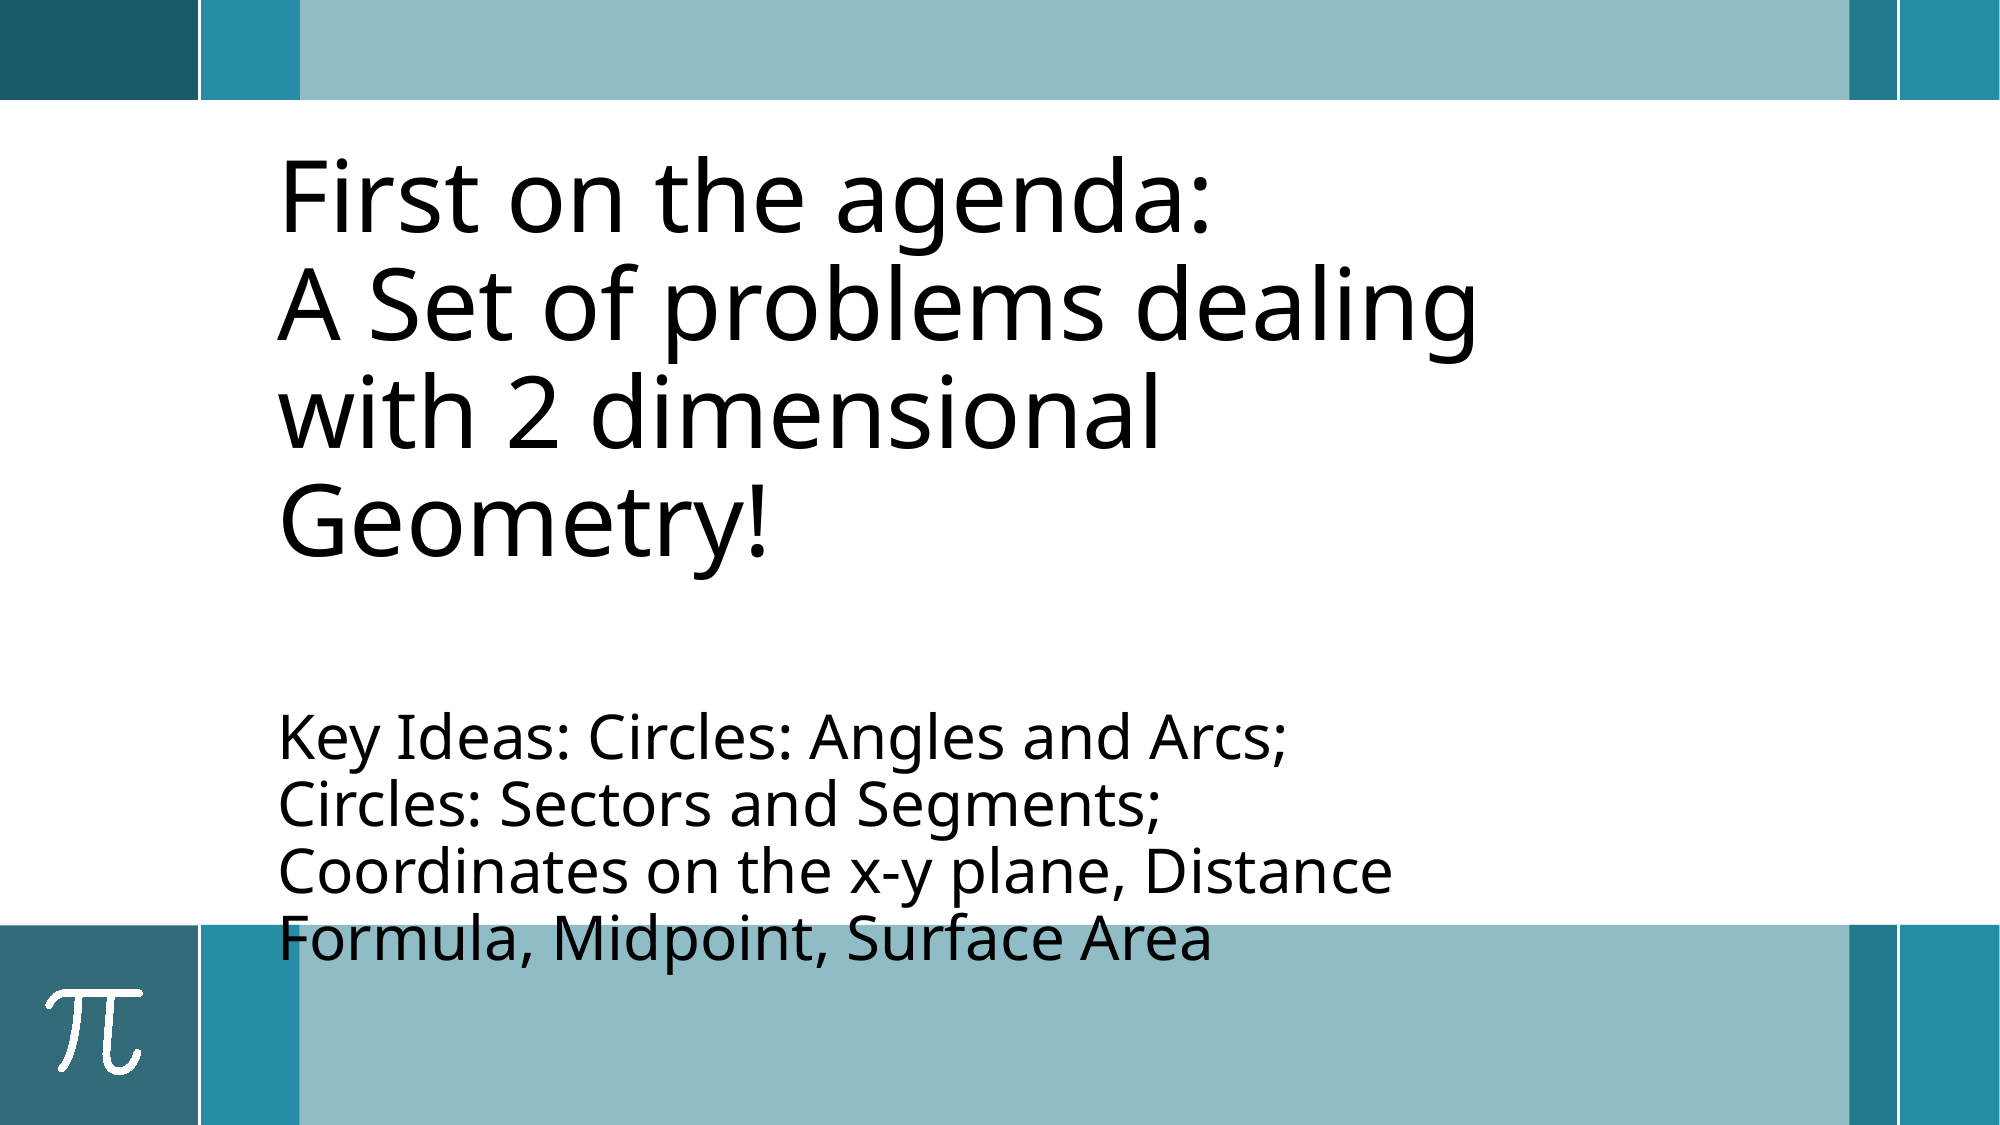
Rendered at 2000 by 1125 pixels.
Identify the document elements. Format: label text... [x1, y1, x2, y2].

title First on the agenda: A Set of problems dealing with 2 dimensional Geometry! [262, 149, 1622, 586]
list Key Ideas: Circles: Angles and Arcs; Circles: Sectors and Segments; Coordinates on the x-y plane, Distance Formula, Midpoint, Surface Area [262, 698, 1450, 988]
